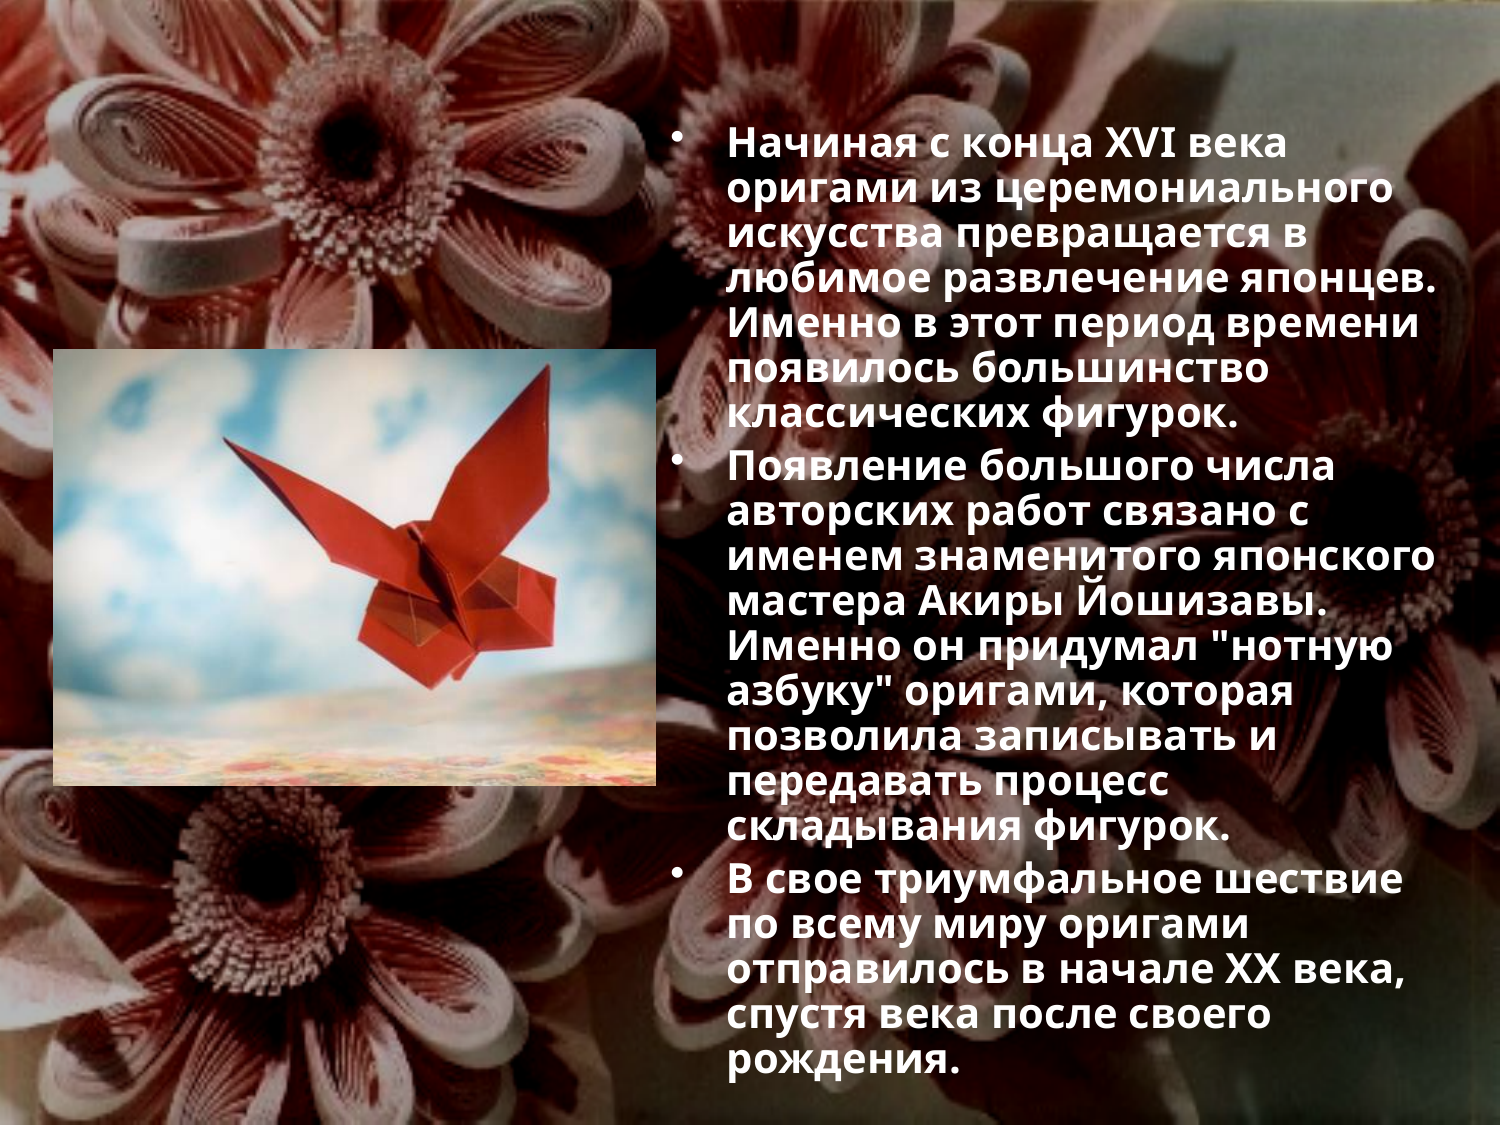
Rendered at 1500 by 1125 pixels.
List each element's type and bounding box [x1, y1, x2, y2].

list [52, 349, 656, 786]
list [0, 0, 1500, 1125]
